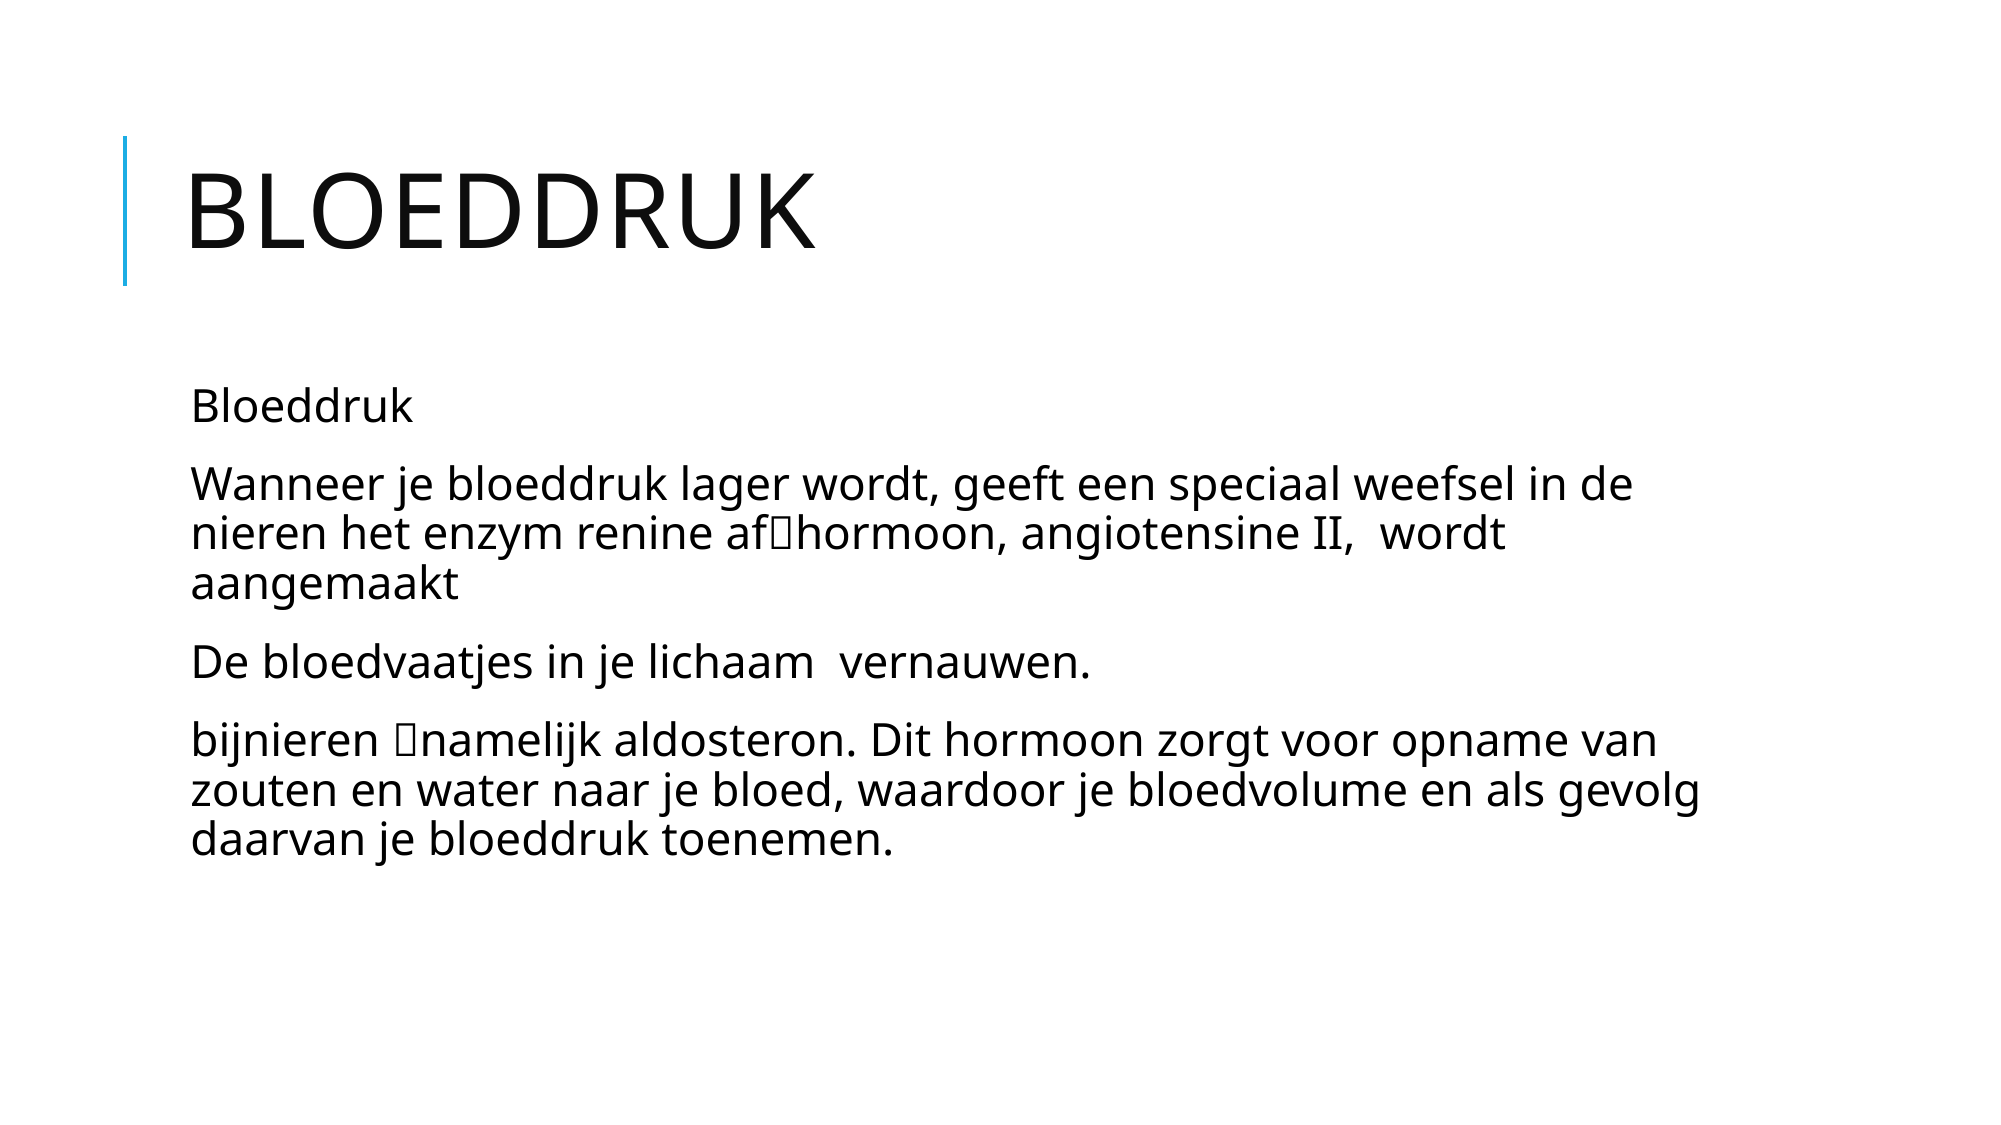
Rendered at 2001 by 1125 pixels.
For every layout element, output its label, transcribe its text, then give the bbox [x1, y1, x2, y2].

title Bloeddruk [168, 96, 1763, 342]
list Bloeddruk Wanneer je bloeddruk lager wordt, geeft een speciaal weefsel in de nieren het enzym renine afhormoon, angiotensine II, wordt aangemaakt De bloedvaatjes in je lichaam vernauwen. bijnieren namelijk aldosteron. Dit hormoon zorgt voor opname van zouten en water naar je bloed, waardoor je bloedvolume en als gevolg daarvan je bloeddruk toenemen. [168, 375, 1763, 1035]
